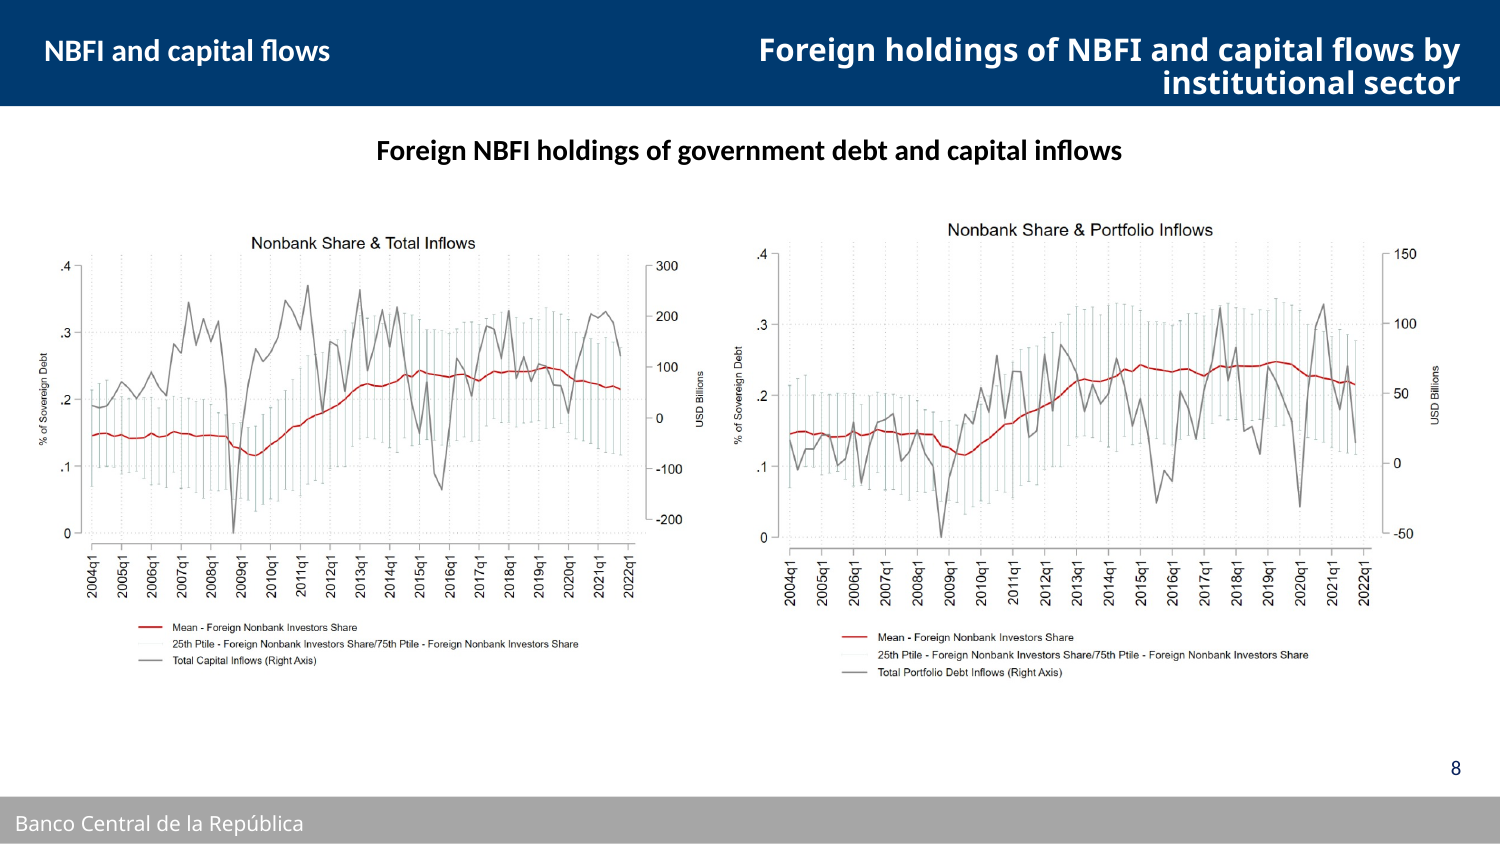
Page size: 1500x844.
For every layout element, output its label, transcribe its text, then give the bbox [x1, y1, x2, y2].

list NBFI and capital flows [29, 26, 839, 84]
text_box Foreign NBFI holdings of government debt and capital inflows [345, 124, 1155, 175]
list Foreign holdings of NBFI and capital flows by institutional sector [839, 26, 1476, 84]
picture [12, 200, 1468, 709]
